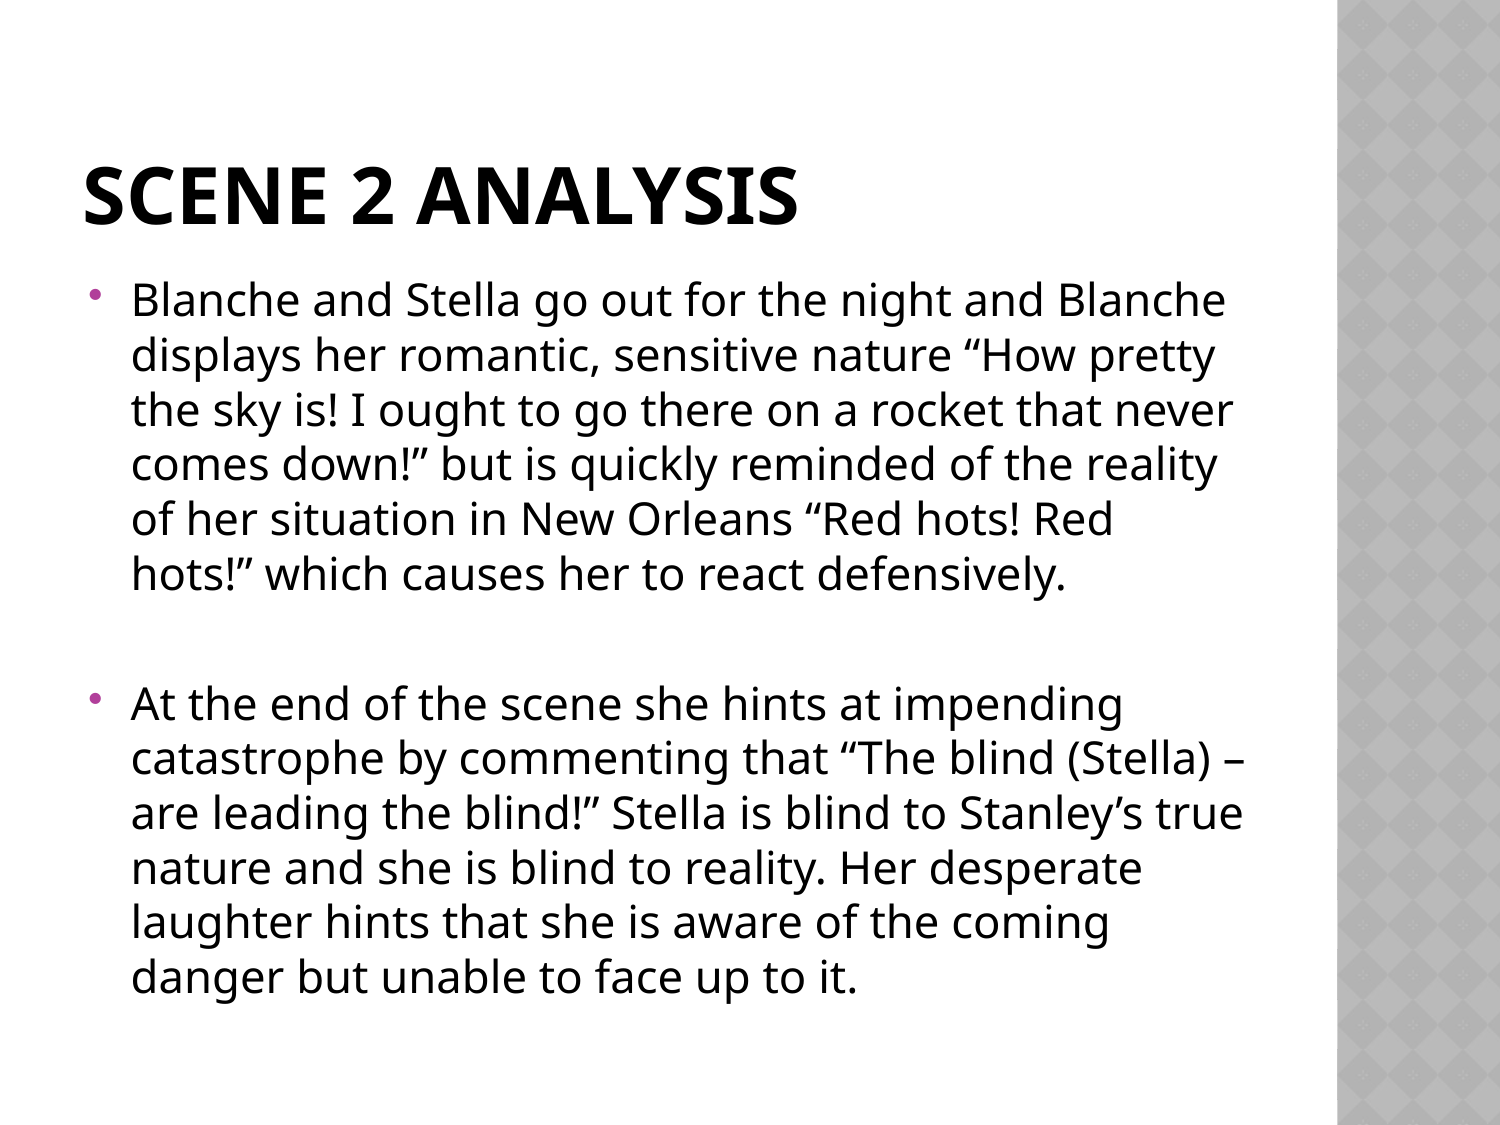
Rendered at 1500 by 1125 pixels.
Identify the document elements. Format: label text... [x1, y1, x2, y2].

list Blanche and Stella go out for the night and Blanche displays her romantic, sensitive nature “How pretty the sky is! I ought to go there on a rocket that never comes down!” but is quickly reminded of the reality of her situation in New Orleans “Red hots! Red hots!” which causes her to react defensively. At the end of the scene she hints at impending catastrophe by commenting that “The blind (Stella) – are leading the blind!” Stella is blind to Stanley’s true nature and she is blind to reality. Her desperate laughter hints that she is aware of the coming danger but unable to face up to it. [75, 264, 1263, 1059]
title Scene 2 analysis [75, 52, 1263, 240]
